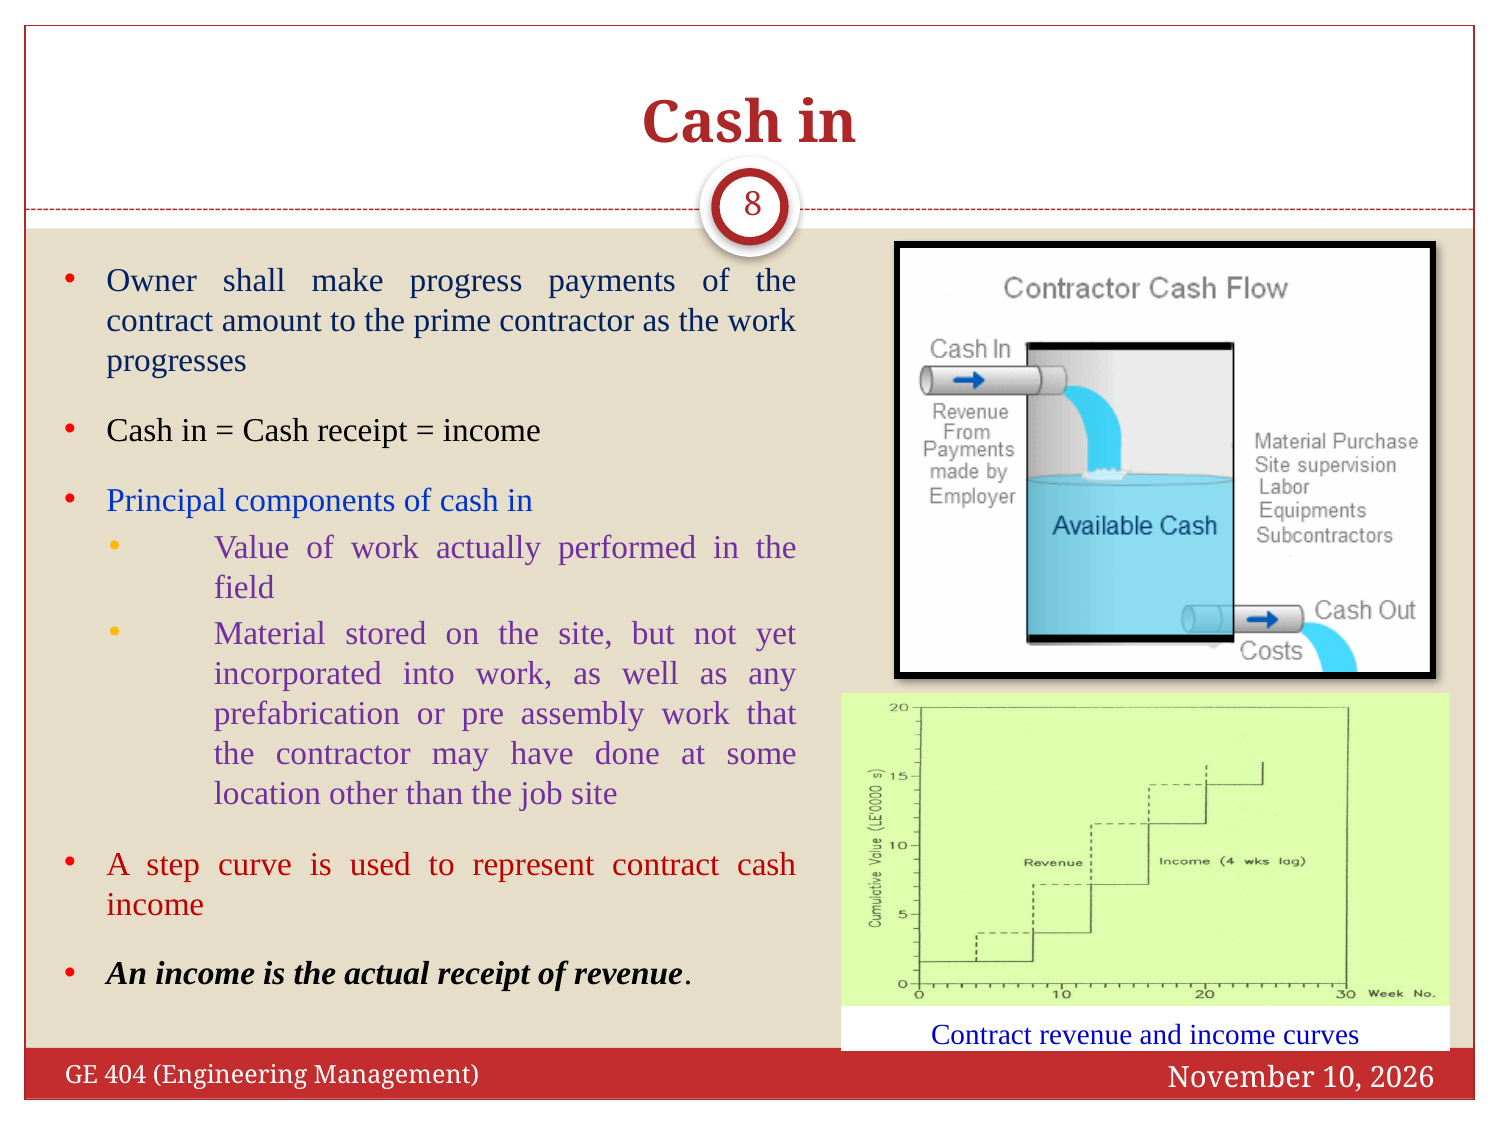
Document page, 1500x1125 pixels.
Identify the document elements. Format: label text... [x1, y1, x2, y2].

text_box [841, 692, 1450, 1051]
footer GE 404 (Engineering Management) [50, 1051, 638, 1112]
picture [899, 247, 1430, 673]
list Owner shall make progress payments of the contract amount to the prime contractor as the work progresses Cash in = Cash receipt = income Principal components of cash in Value of work actually performed in the field Material stored on the site, but not yet incorporated into work, as well as any prefabrication or pre assembly work that the contractor may have done at some location other than the job site A step curve is used to represent contract cash income An income is the actual receipt of revenue. [49, 250, 813, 1001]
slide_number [950, 1059, 1450, 1111]
title Cash in [49, 37, 1450, 162]
slide_number 8 [715, 168, 791, 241]
